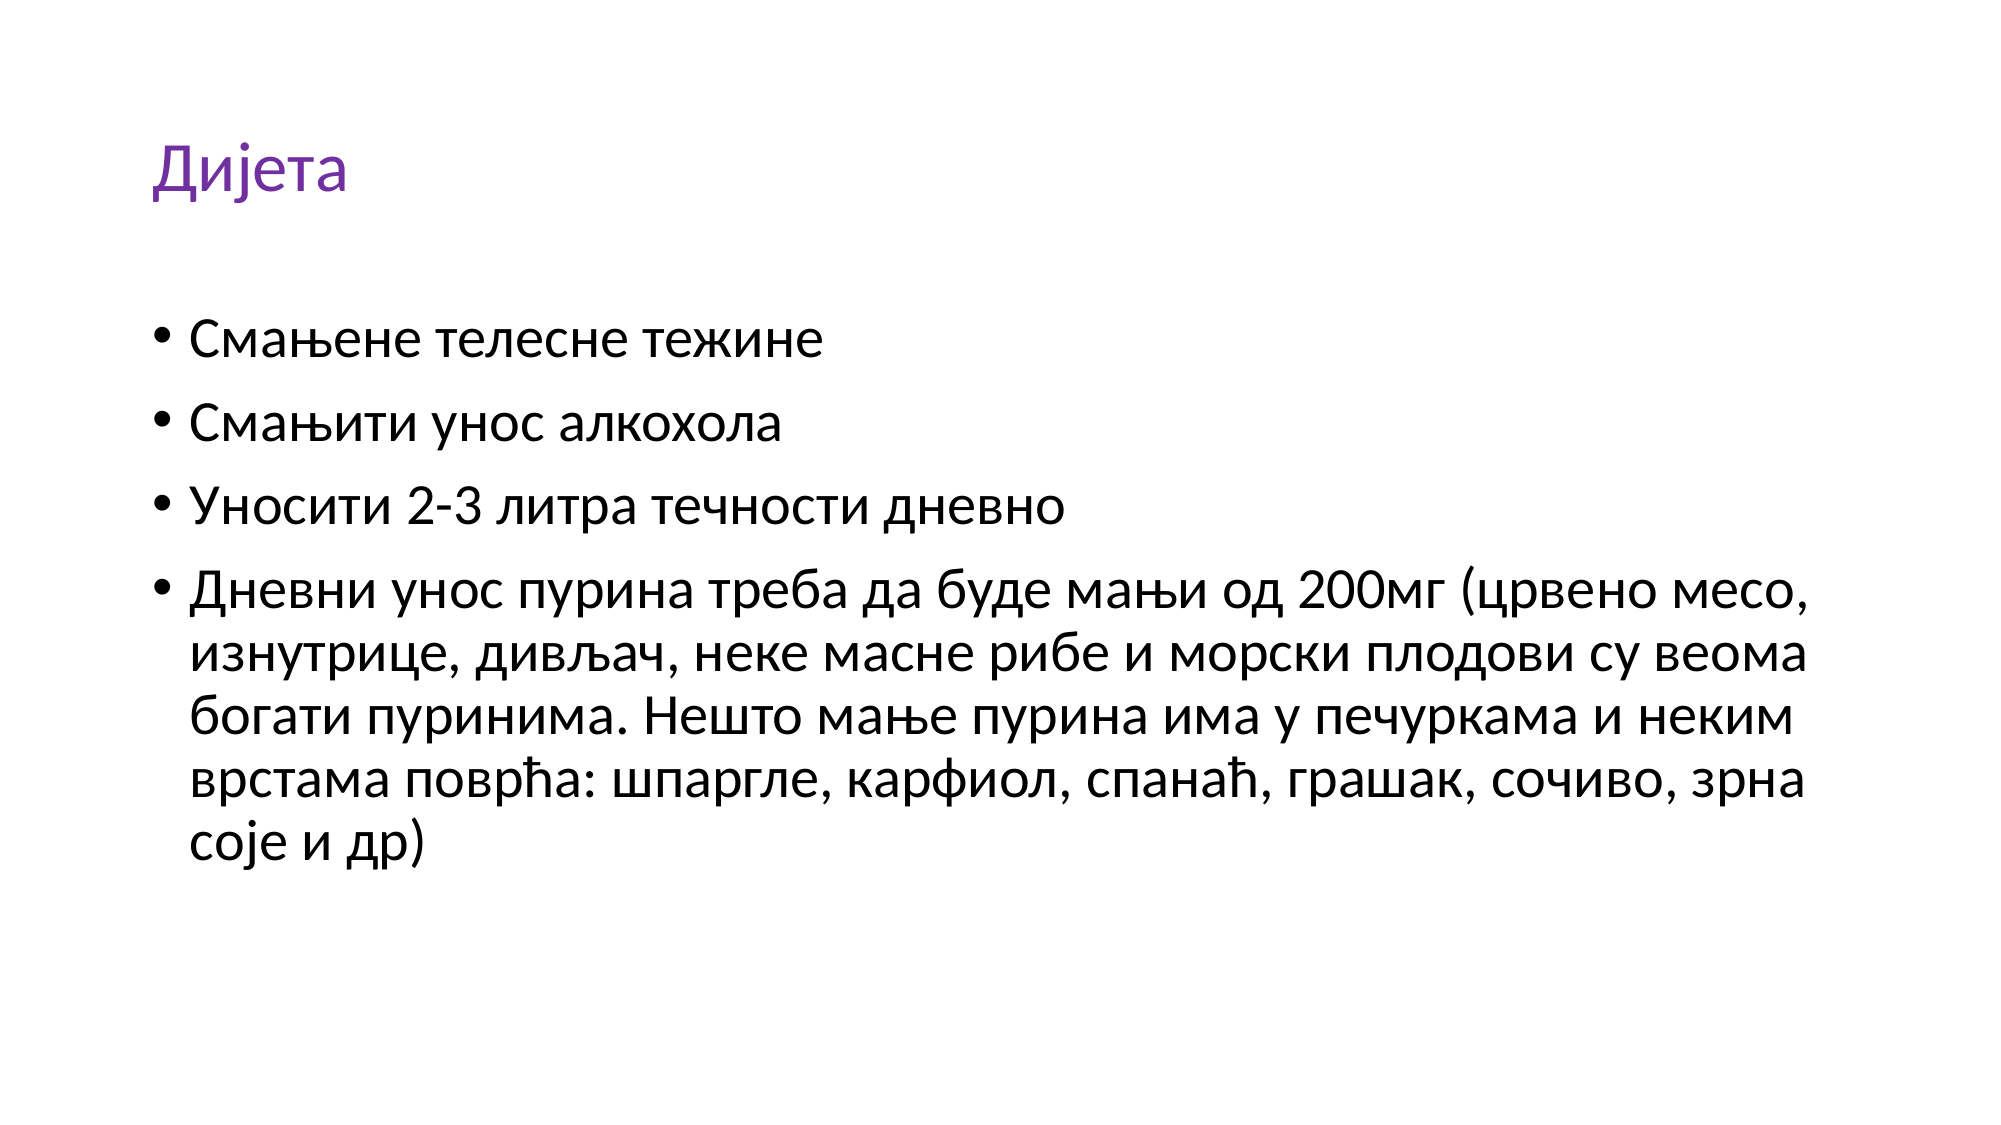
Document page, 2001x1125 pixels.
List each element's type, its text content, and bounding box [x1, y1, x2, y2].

title Дијета [137, 59, 1863, 278]
list Смањене телесне тежине Смањити унос алкохола Уносити 2-3 литра течности дневно Дневни унос пурина треба да буде мањи од 200мг (црвено месо, изнутрице, дивљач, неке масне рибе и морски плодови су веома богати пуринима. Нешто мање пурина има у печуркама и неким врстама поврћа: шпаргле, карфиол, спанаћ, грашак, сочиво, зрна соје и др) [137, 299, 1863, 1014]
